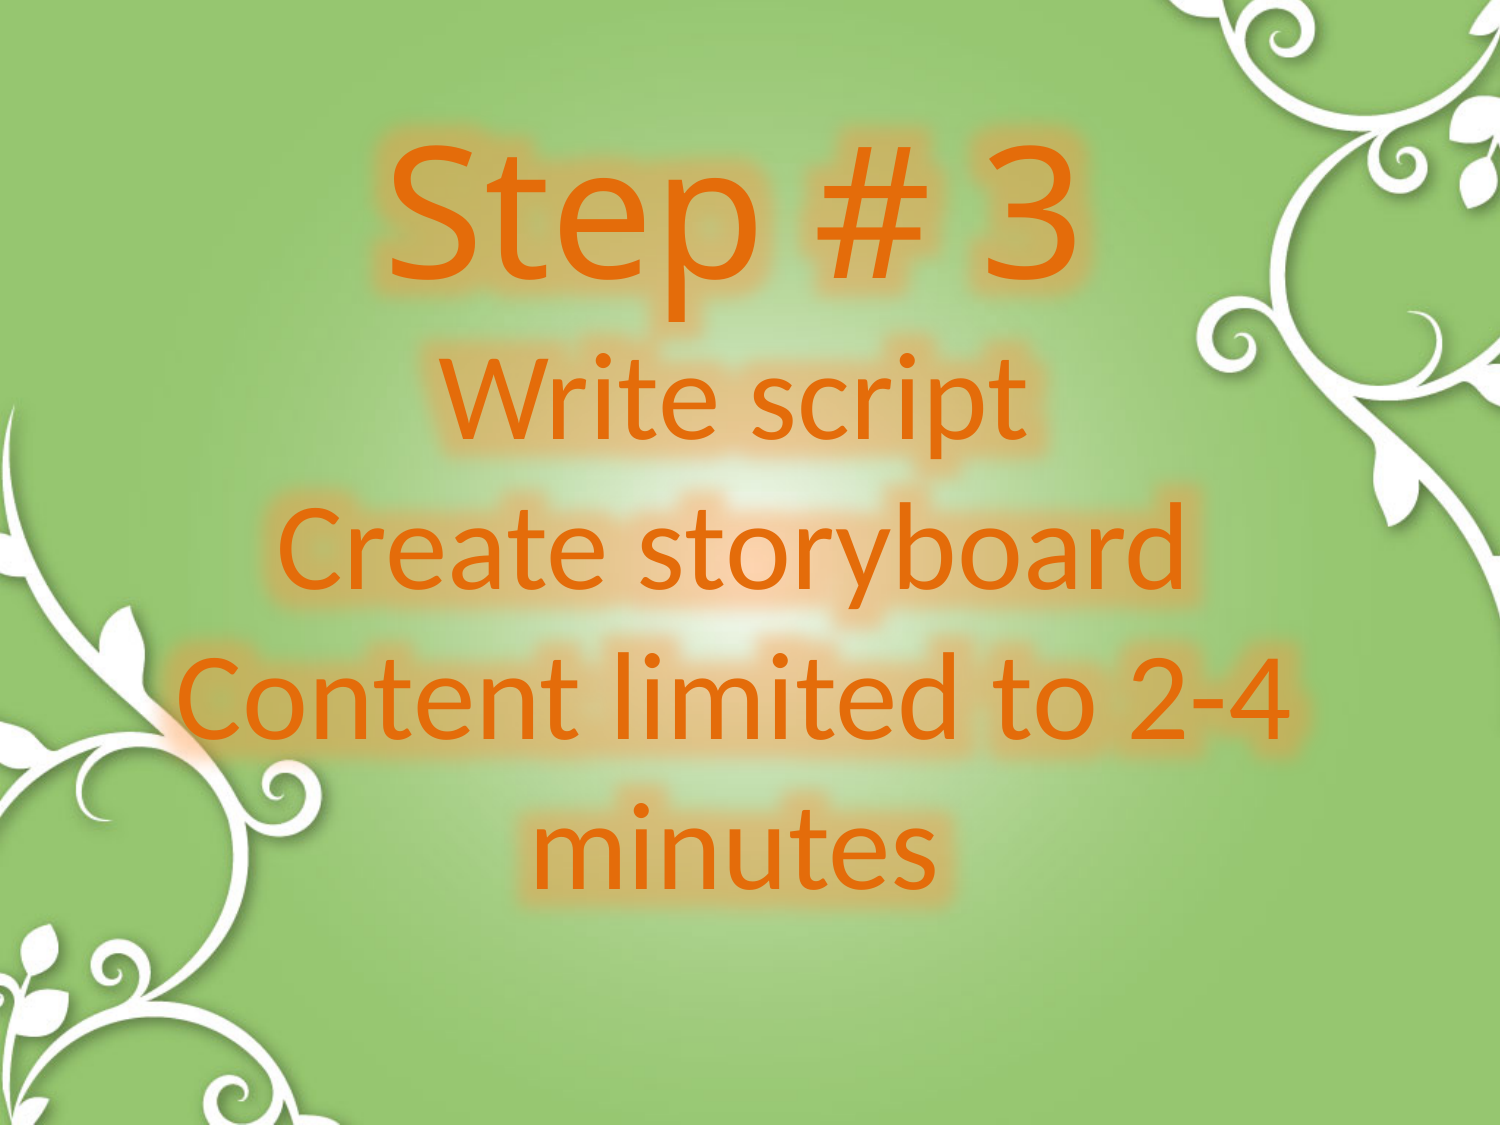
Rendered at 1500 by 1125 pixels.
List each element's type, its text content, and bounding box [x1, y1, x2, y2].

text_box Step # 3 Write script Create storyboard Content limited to 2-4 minutes [127, 87, 1341, 1073]
picture [0, 0, 1500, 1125]
